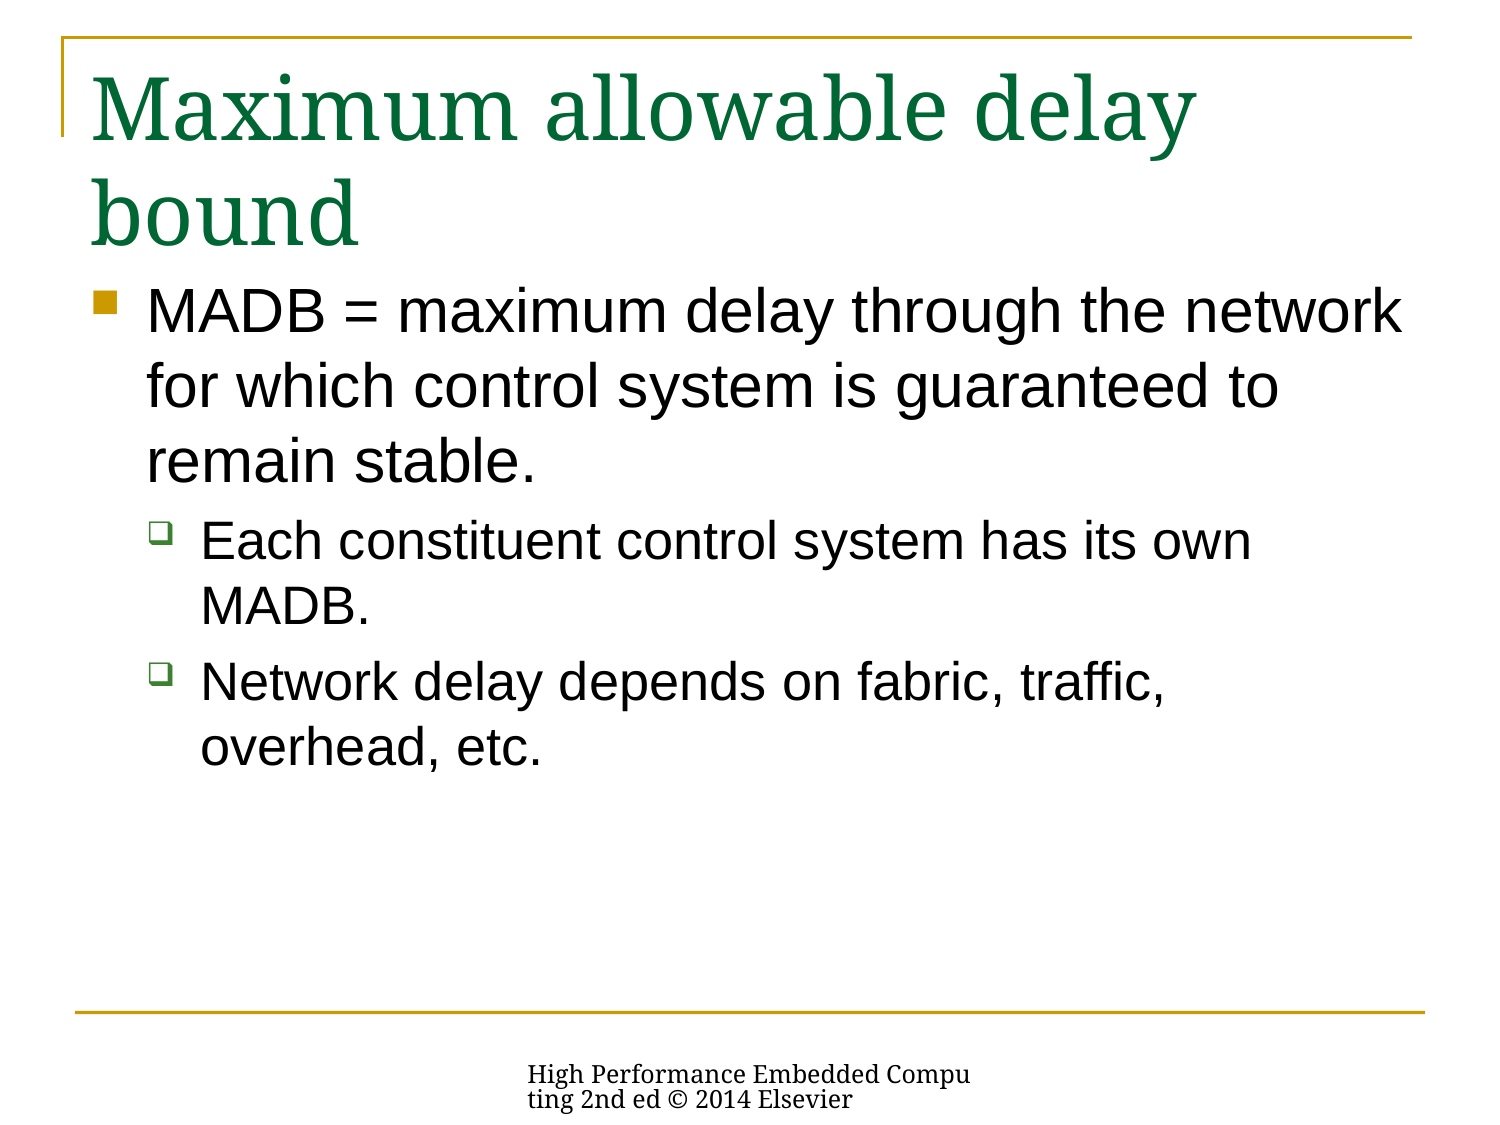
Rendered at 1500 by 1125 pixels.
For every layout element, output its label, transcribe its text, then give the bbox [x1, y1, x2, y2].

title Maximum allowable delay bound [75, 45, 1425, 233]
list MADB = maximum delay through the network for which control system is guaranteed to remain stable. Each constituent control system has its own MADB. Network delay depends on fabric, traffic, overhead, etc. [75, 262, 1425, 1006]
footer High Performance Embedded Computing 2nd ed © 2014 Elsevier [512, 1025, 988, 1100]
